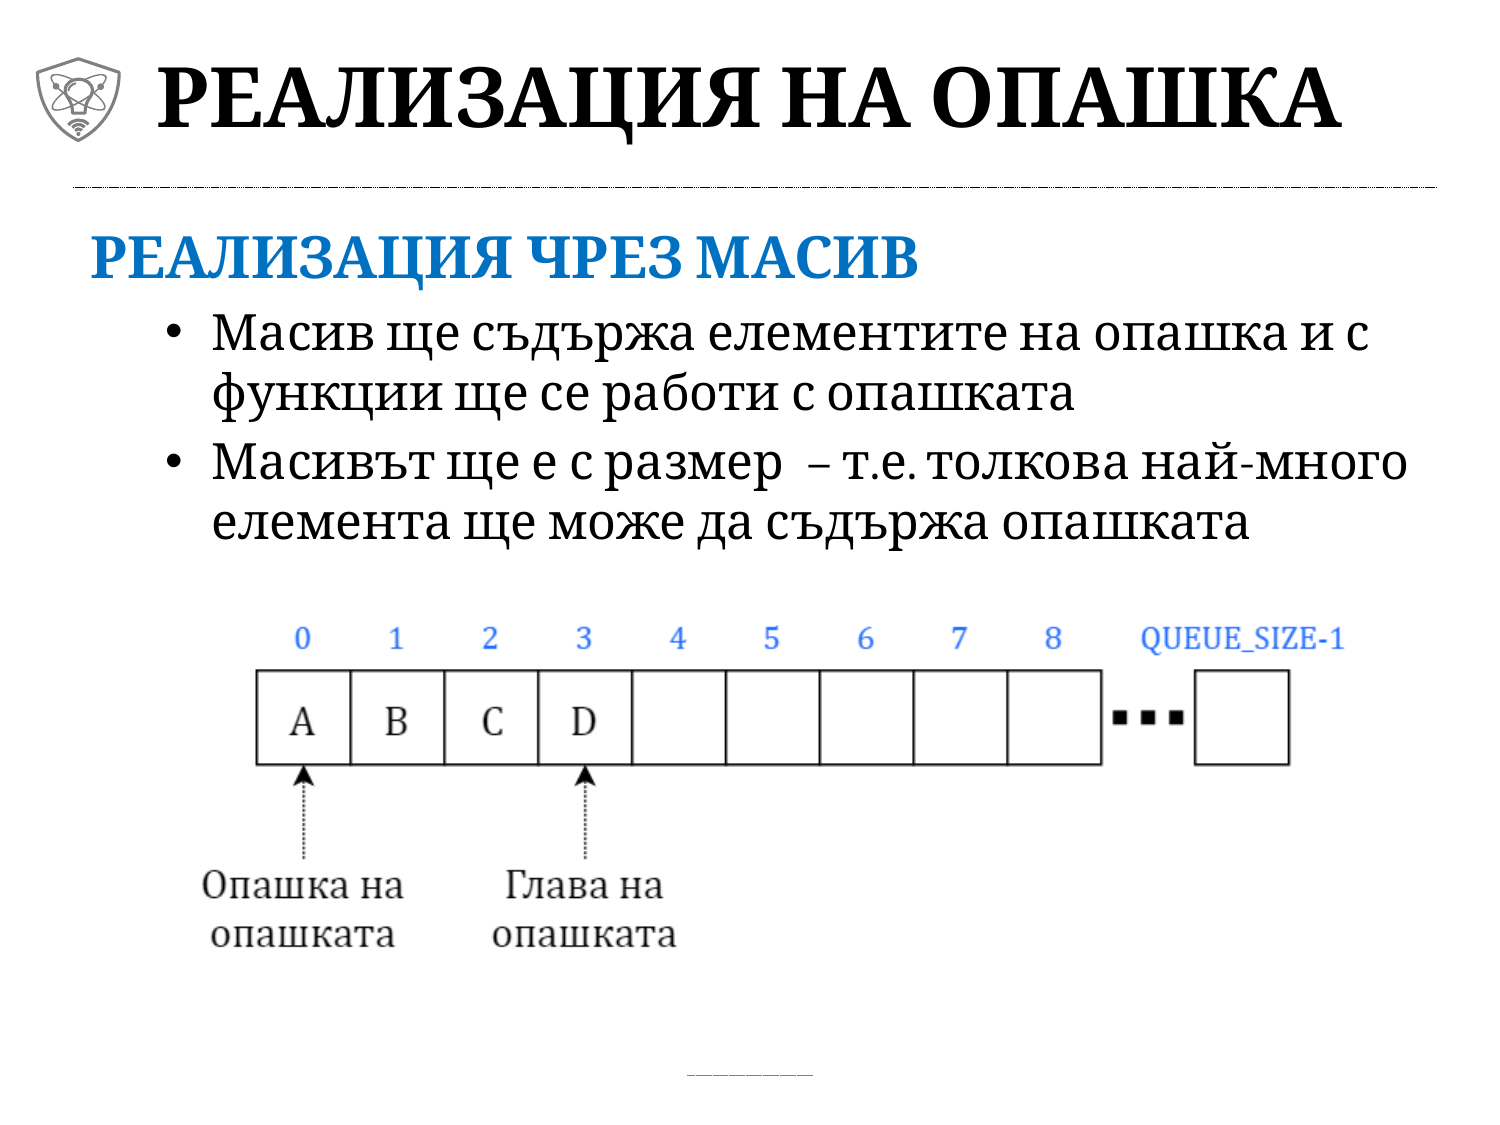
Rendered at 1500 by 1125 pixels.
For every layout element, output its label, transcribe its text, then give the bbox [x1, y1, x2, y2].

picture [162, 599, 1385, 955]
title Реализация на опашка [0, 0, 1500, 188]
